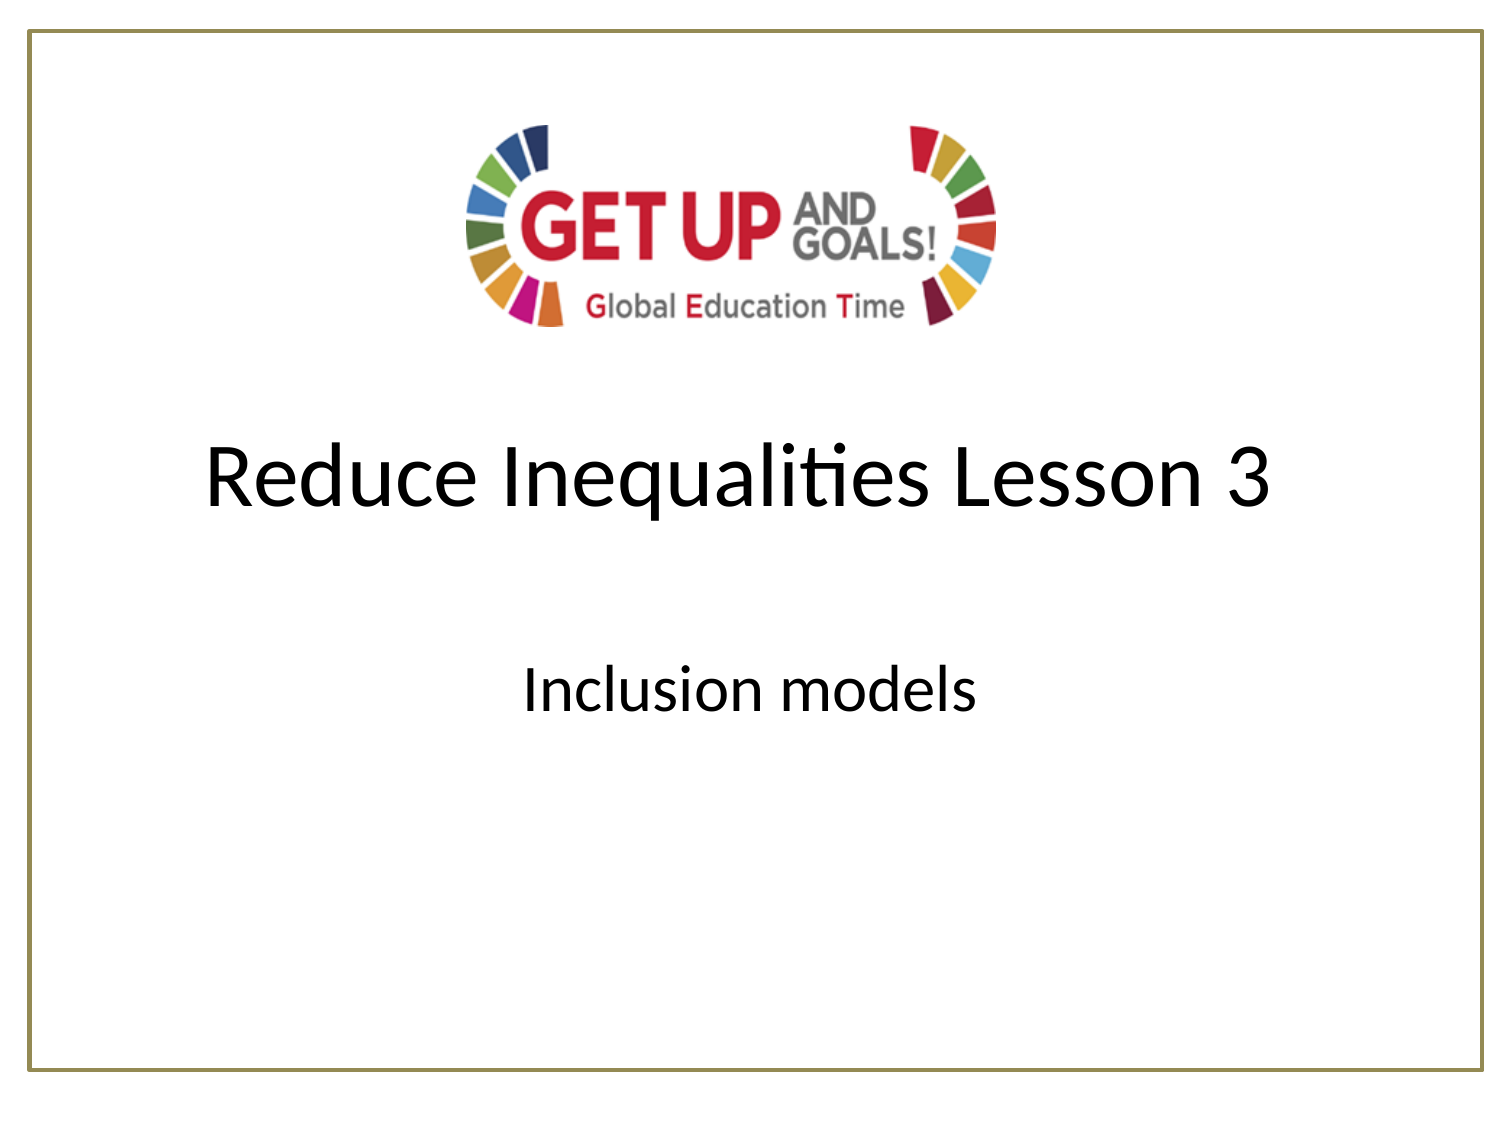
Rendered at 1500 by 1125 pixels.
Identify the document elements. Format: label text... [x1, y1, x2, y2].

picture [466, 125, 996, 327]
text_box [27, 29, 1484, 1072]
title Reduce Inequalities Lesson 3 [112, 349, 1388, 591]
subtitle Inclusion models [225, 637, 1275, 925]
